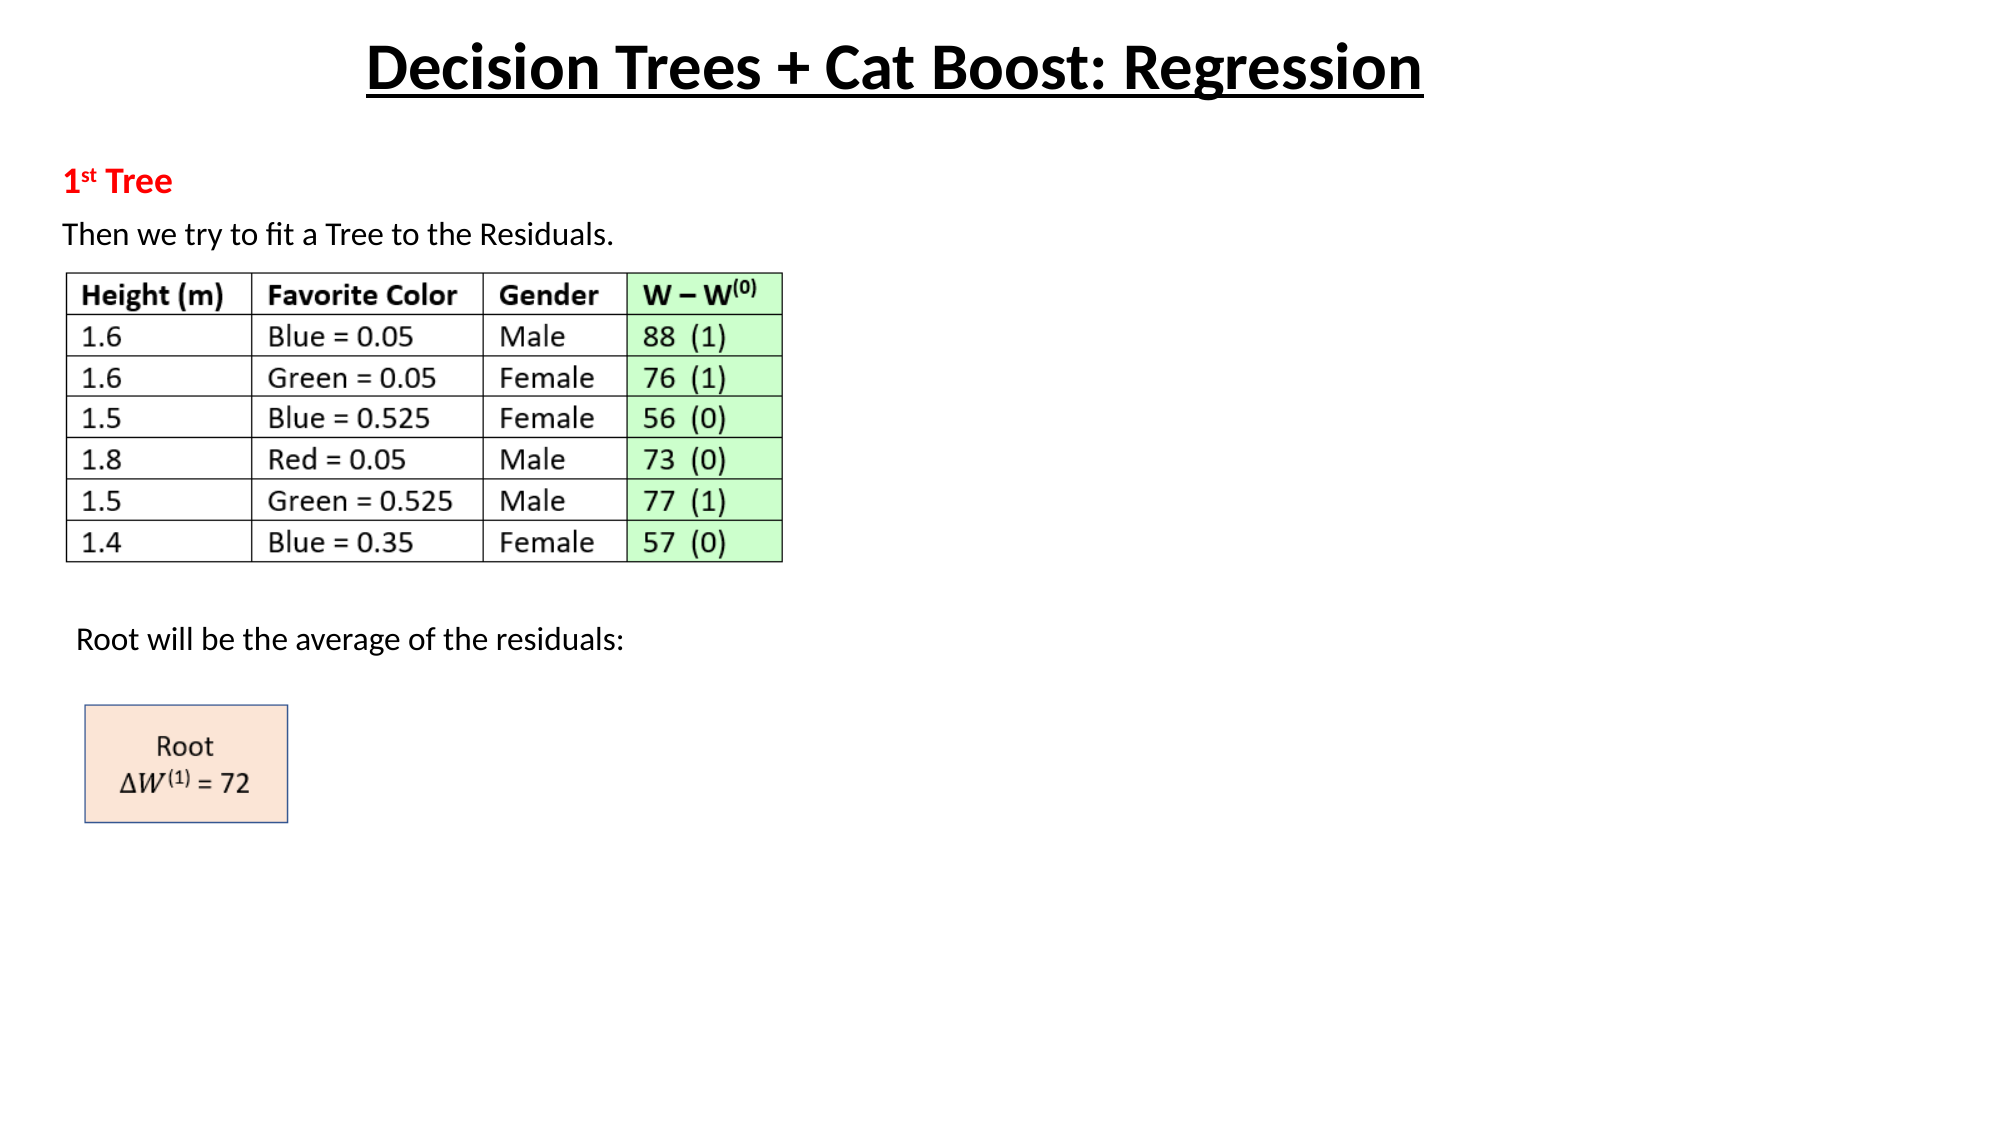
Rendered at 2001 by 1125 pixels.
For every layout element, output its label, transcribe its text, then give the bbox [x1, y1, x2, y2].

picture [78, 698, 291, 826]
text_box Then we try to fit a Tree to the Residuals. [47, 204, 652, 260]
text_box Decision Trees + Cat Boost: Regression [351, 15, 1667, 111]
text_box 1st Tree [47, 148, 250, 209]
text_box Root will be the average of the residuals: [61, 609, 666, 665]
picture [61, 265, 788, 570]
